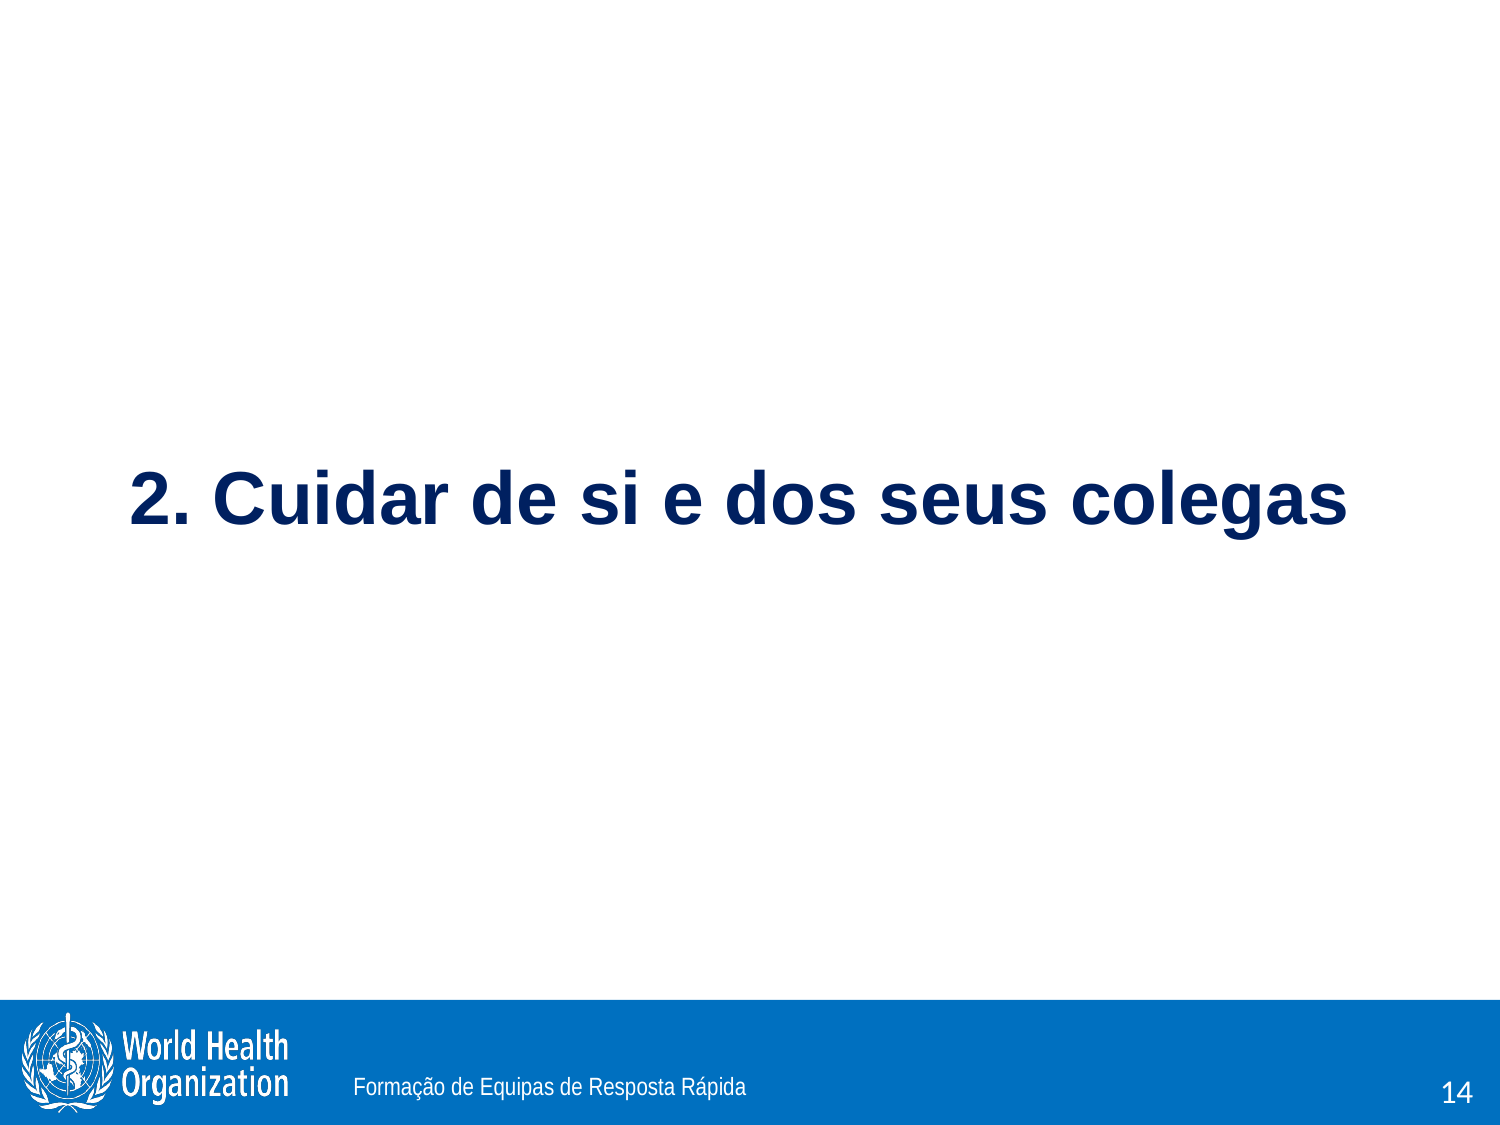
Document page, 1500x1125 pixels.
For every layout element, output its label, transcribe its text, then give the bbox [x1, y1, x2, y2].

list 2. Cuidar de si e dos seus colegas [64, 442, 1415, 683]
picture [21, 1012, 288, 1113]
